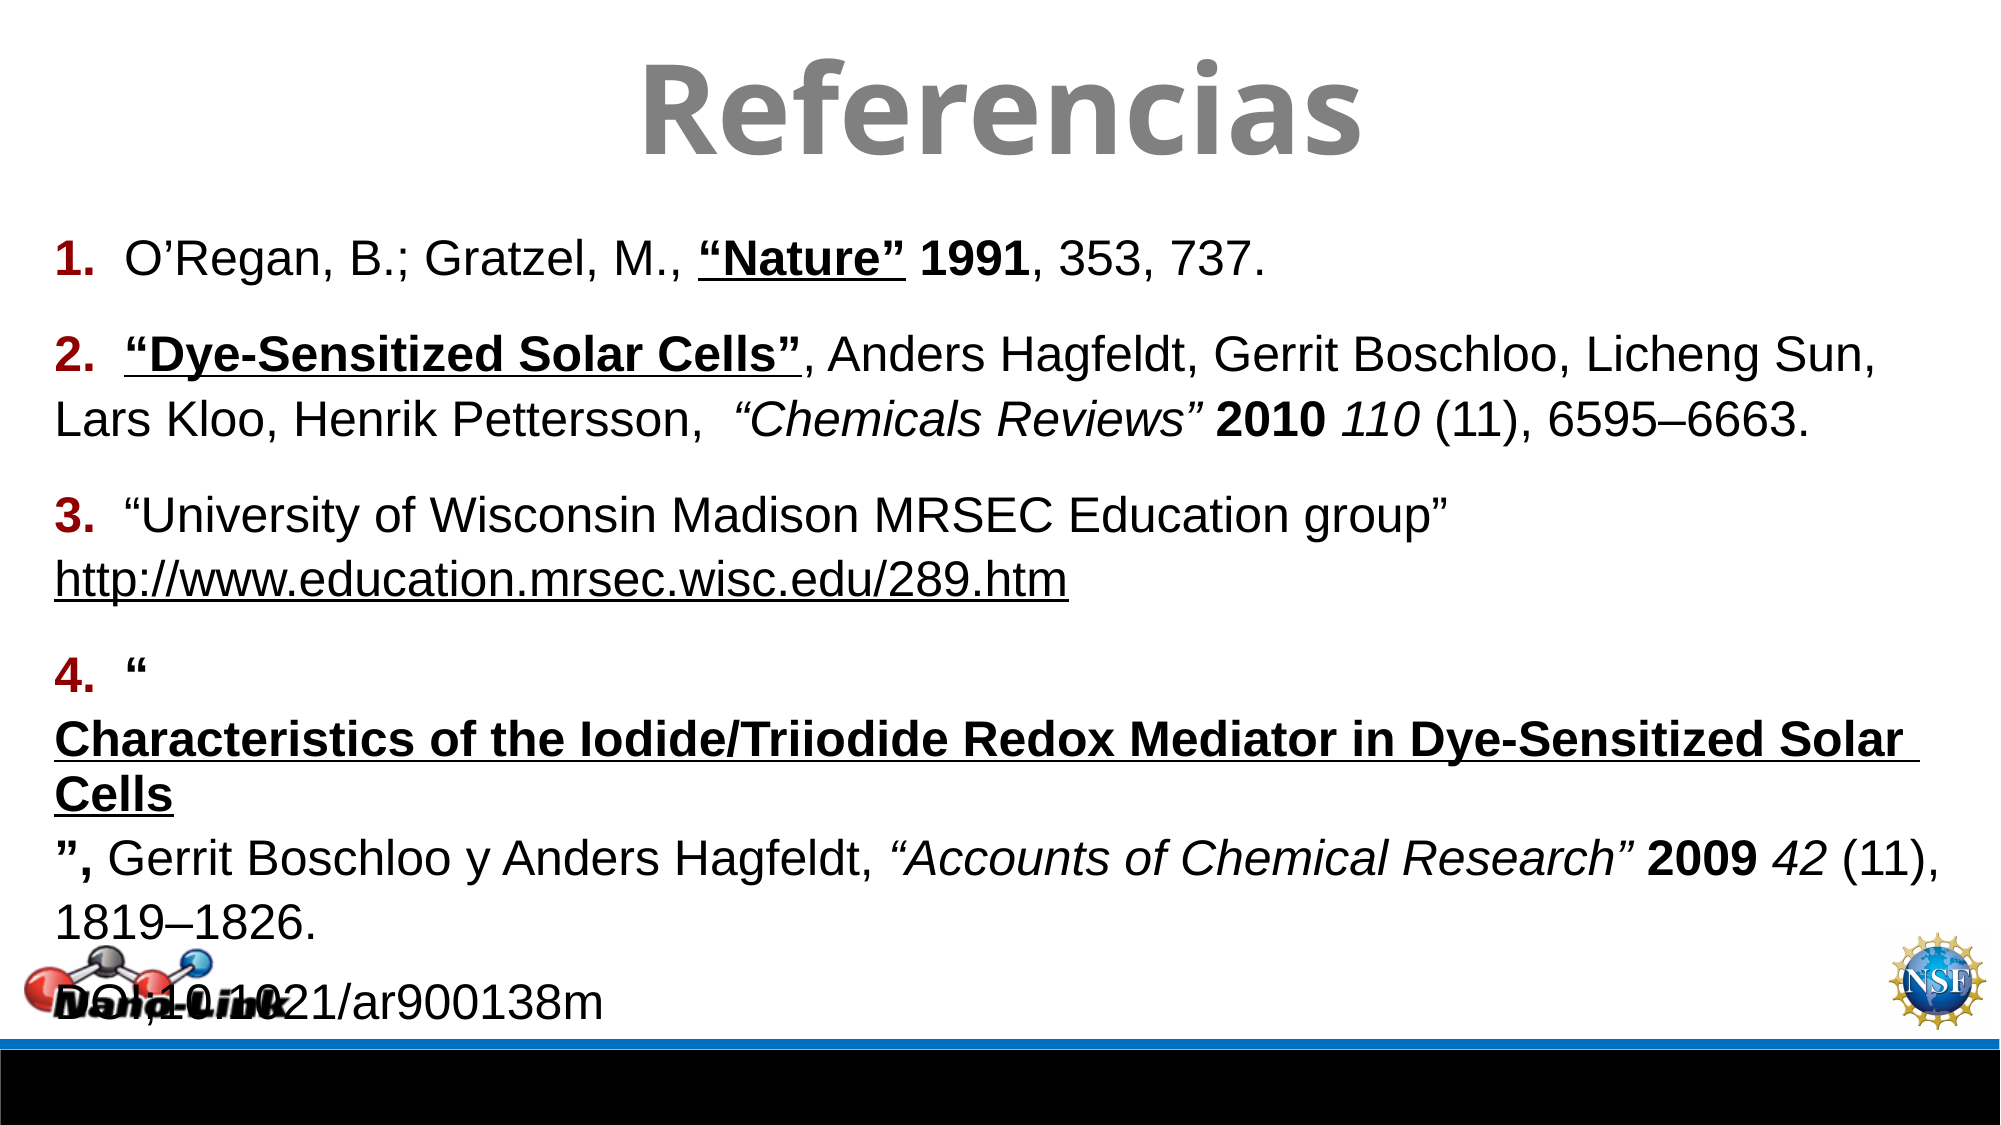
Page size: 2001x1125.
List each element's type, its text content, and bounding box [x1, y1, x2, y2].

picture [16, 935, 305, 1032]
text_box 1. O’Regan, B.; Gratzel, M., “Nature” 1991, 353, 737. 2. “Dye-Sensitized Solar Cells”, Anders Hagfeldt, Gerrit Boschloo, Licheng Sun, Lars Kloo, Henrik Pettersson, “Chemicals Reviews” 2010 110 (11), 6595–6663. 3. “University of Wisconsin Madison MRSEC Education group” http://www.education.mrsec.wisc.edu/289.htm 4. “Characteristics of the Iodide/Triiodide Redox Mediator in Dye-Sensitized Solar Cells”, Gerrit Boschloo y Anders Hagfeldt, “Accounts of Chemical Research” 2009 42 (11), 1819–1826. DOI;10.1021/ar900138m [39, 213, 1961, 983]
picture [1886, 931, 1988, 1032]
text_box Referencias [0, 5, 2000, 188]
